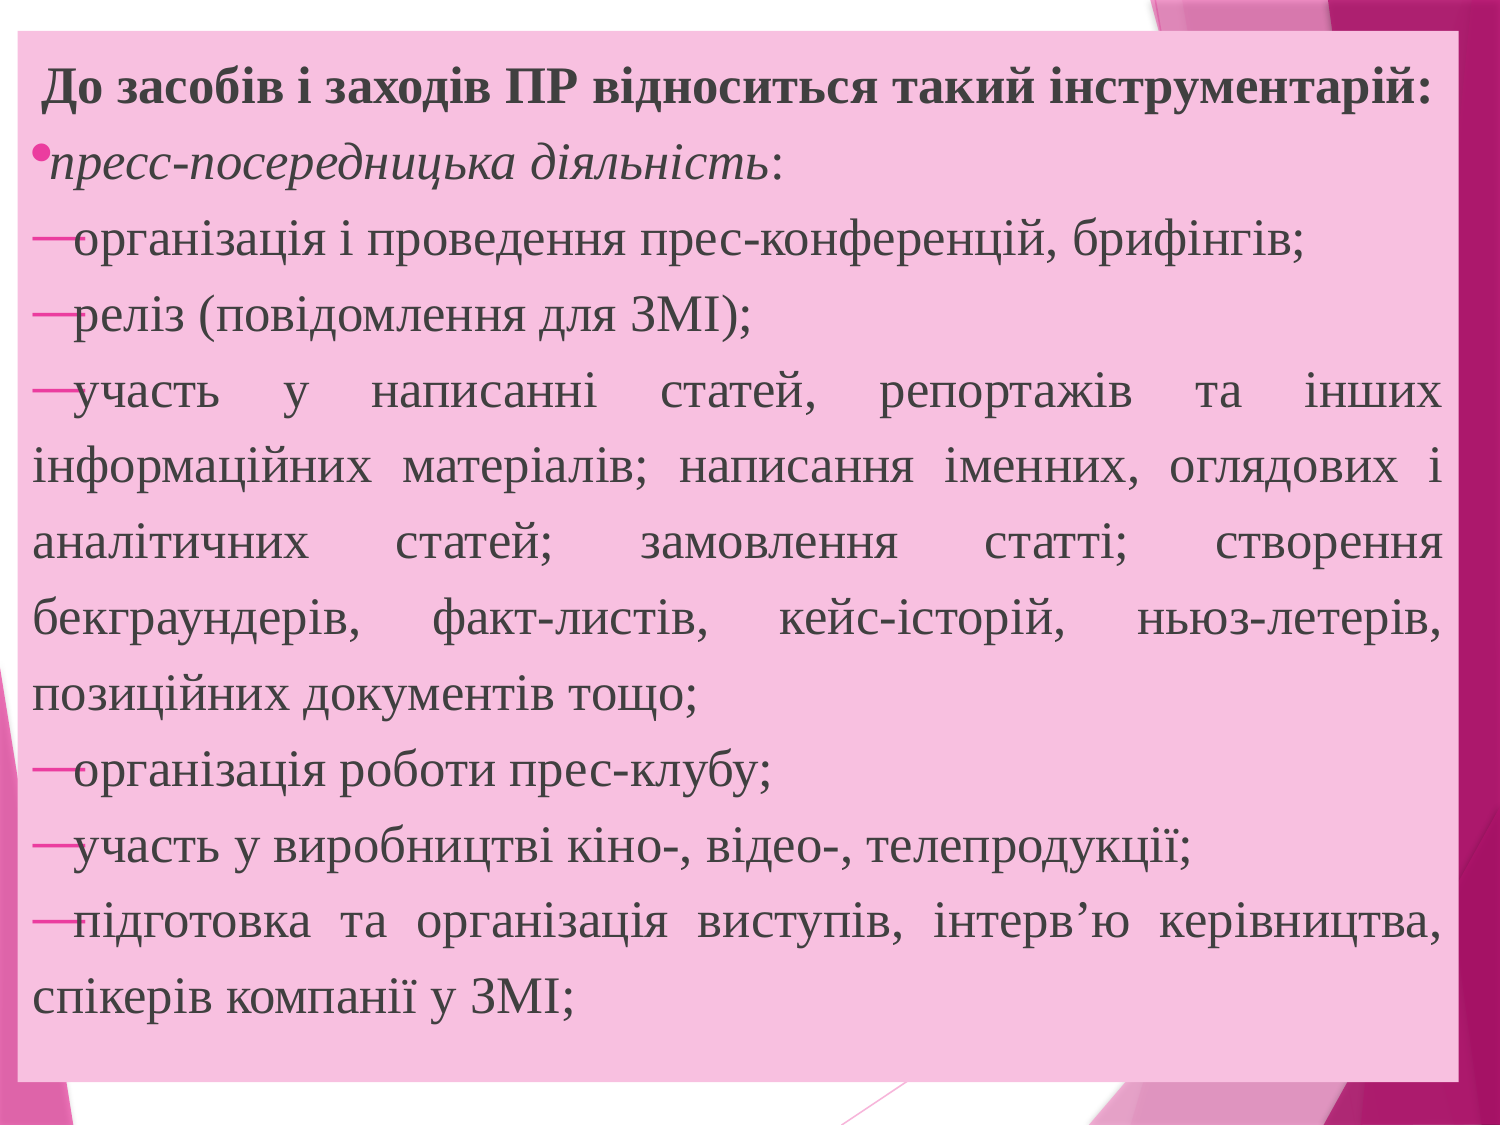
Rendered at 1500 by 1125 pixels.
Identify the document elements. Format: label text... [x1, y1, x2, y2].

list До засобів і заходів ПР відноситься такий інструментарій: пресс-посередницька діяльність: організація і проведення прес-конференцій, брифінгів; реліз (повідомлення для ЗМІ); участь у написанні статей, репортажів та інших інформаційних матеріалів; написання іменних, оглядових і аналітичних статей; замовлення статті; створення бекграундерів, факт-листів, кейс-історій, ньюз-летерів, позиційних документів тощо; організація роботи прес-клубу; участь у виробництві кіно-, відео-, телепродукції; підготовка та організація виступів, інтерв’ю керівництва, спікерів компанії у ЗМІ; [17, 30, 1459, 1083]
